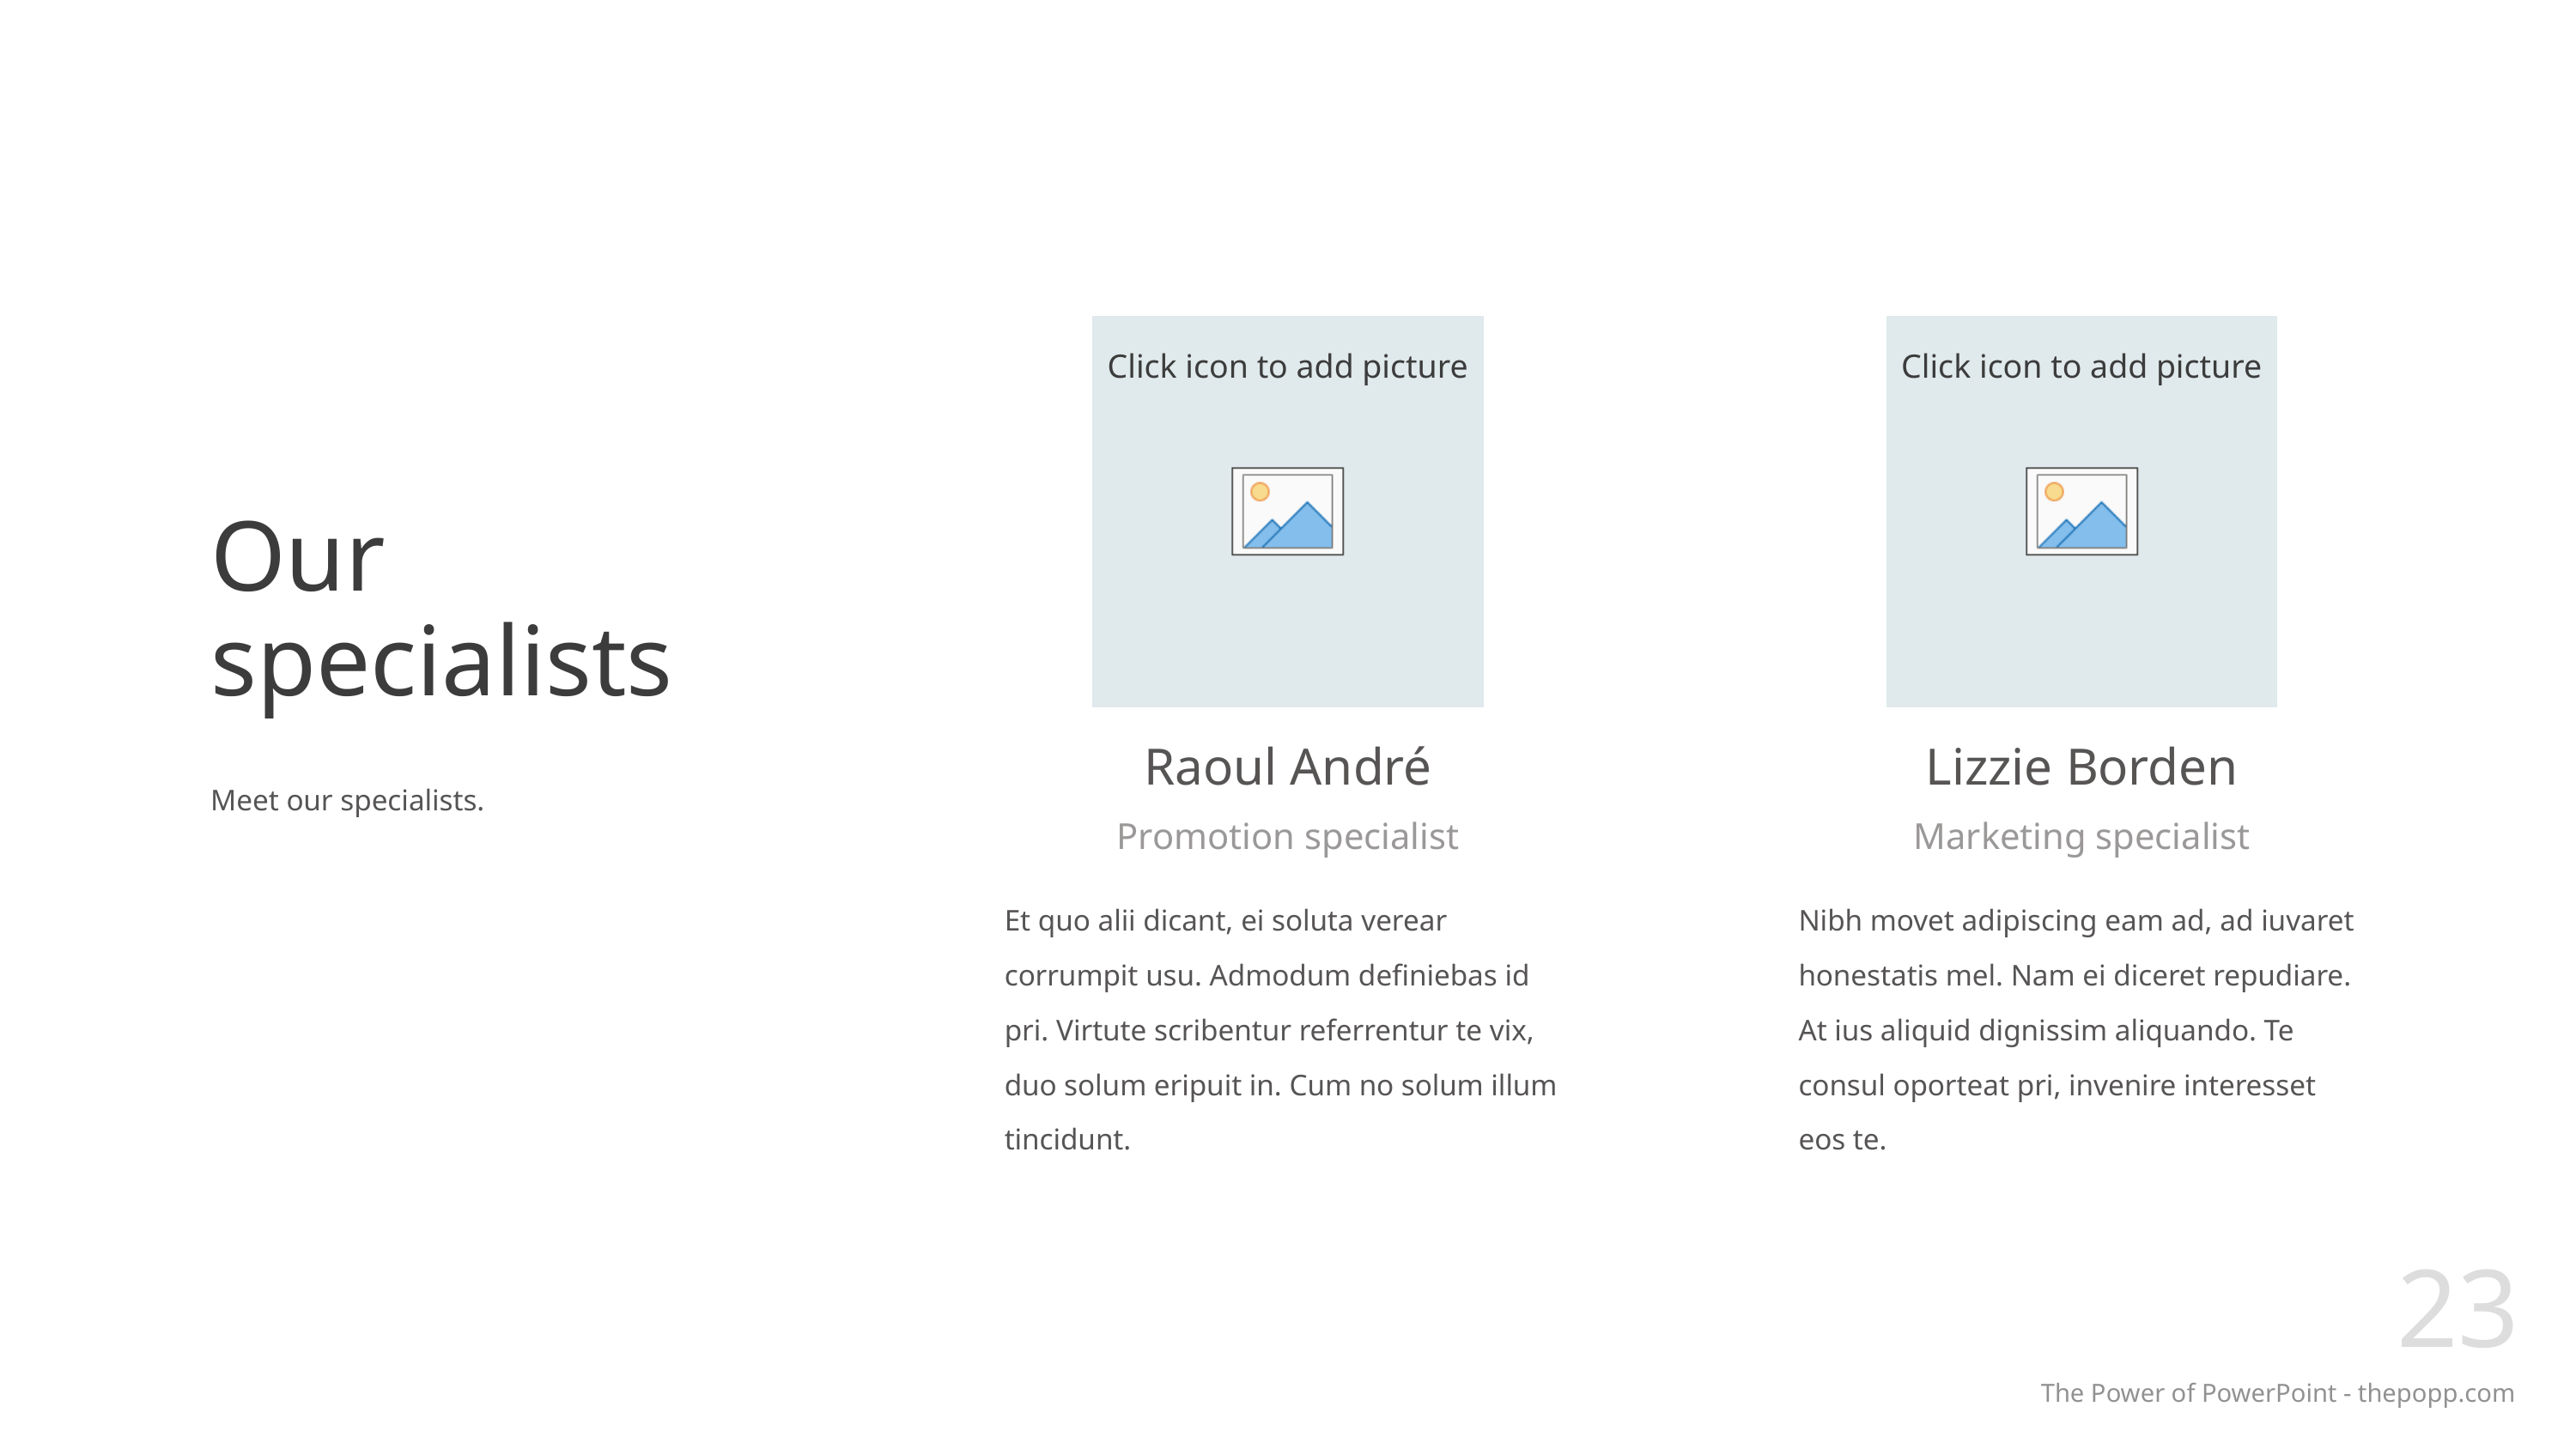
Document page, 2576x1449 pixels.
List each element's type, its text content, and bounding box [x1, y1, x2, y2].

footer The Power of PowerPoint - thepopp.com [1573, 1354, 2529, 1432]
list Lizzie Borden [1785, 718, 2379, 802]
slide_number 23 [2150, 1250, 2532, 1393]
list Raoul André [991, 718, 1585, 802]
list Marketing specialist [1785, 807, 2379, 870]
list Et quo alii dicant, ei soluta verear corrumpit usu. Admodum definiebas id pri. Virtute scribentur referrentur te vix, duo solum eripuit in. Cum no solum illum tincidunt. [991, 875, 1585, 1128]
title Our specialists [197, 298, 835, 724]
list Meet our specialists. [197, 755, 835, 1251]
picture [1092, 316, 1484, 707]
list Nibh movet adipiscing eam ad, ad iuvaret honestatis mel. Nam ei diceret repudiare. At ius aliquid dignissim aliquando. Te consul oporteat pri, invenire interesset eos te. [1785, 875, 2379, 1128]
list Promotion specialist [991, 807, 1585, 870]
picture [1886, 316, 2278, 707]
